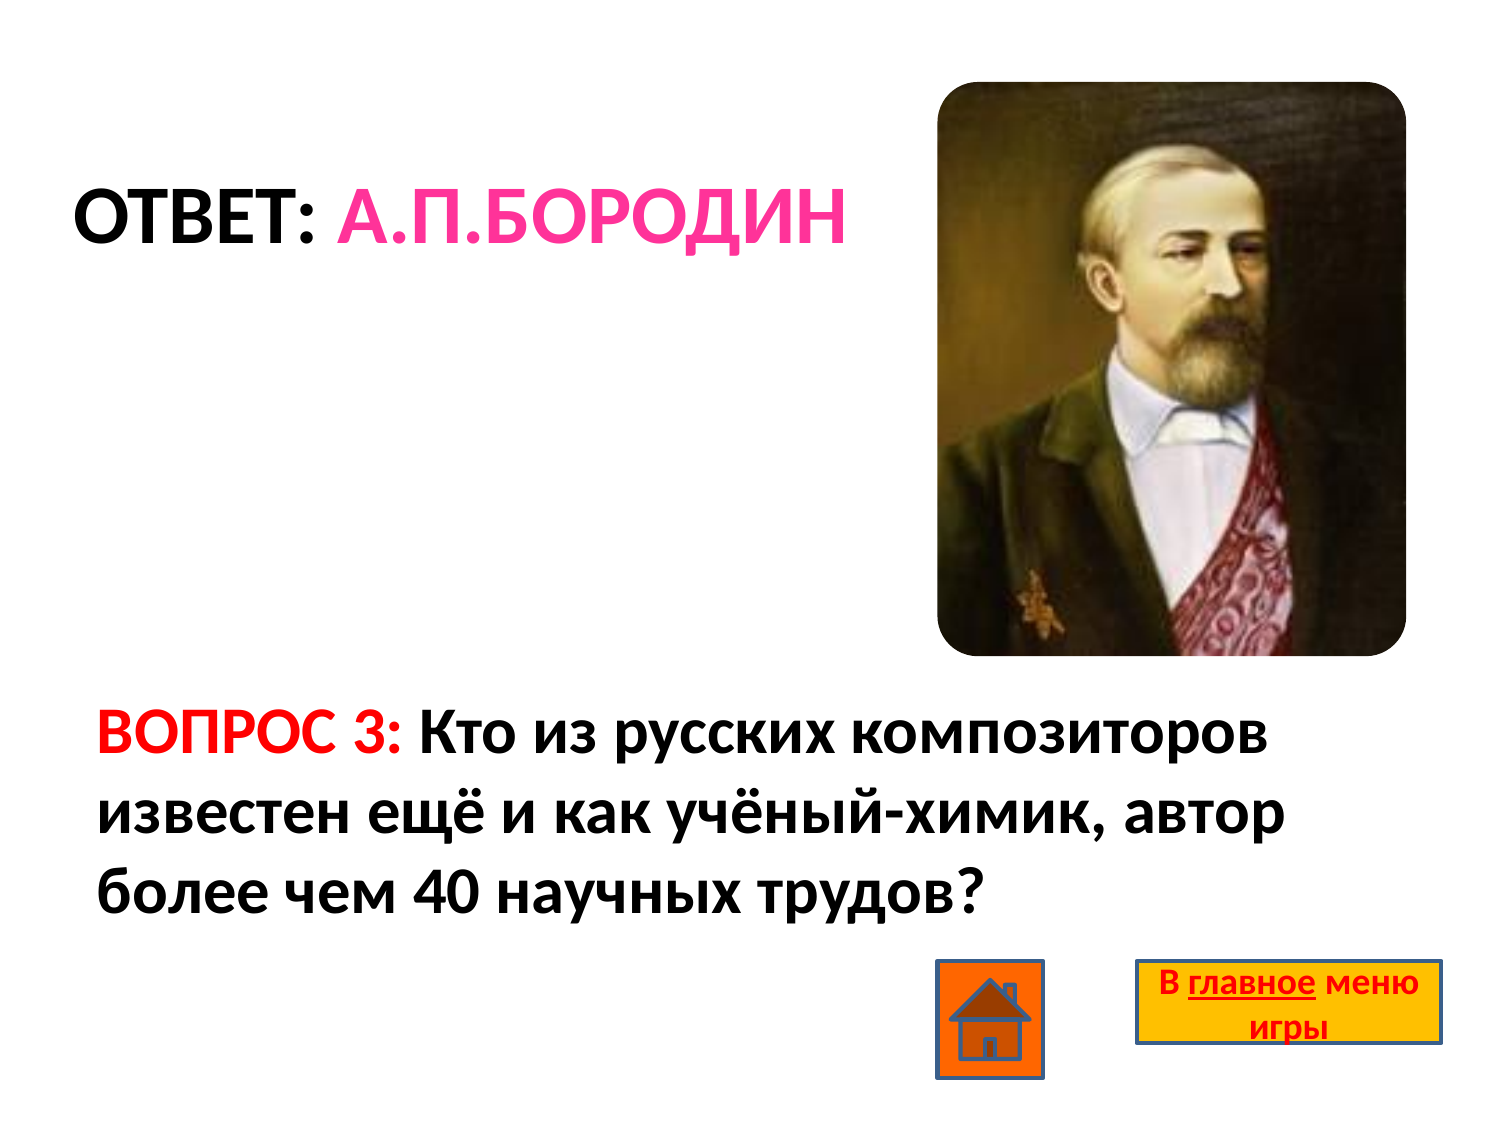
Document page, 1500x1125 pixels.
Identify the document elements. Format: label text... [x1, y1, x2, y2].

picture [937, 81, 1407, 657]
text_box [935, 959, 1045, 1080]
text_box ВОПРОС 3: Кто из русских композиторов известен ещё и как учёный-химик, автор более чем 40 научных трудов? [81, 679, 1430, 935]
text_box В главное меню игры [1135, 959, 1443, 1045]
text_box ОТВЕТ: А.П.БОРОДИН [58, 152, 891, 268]
